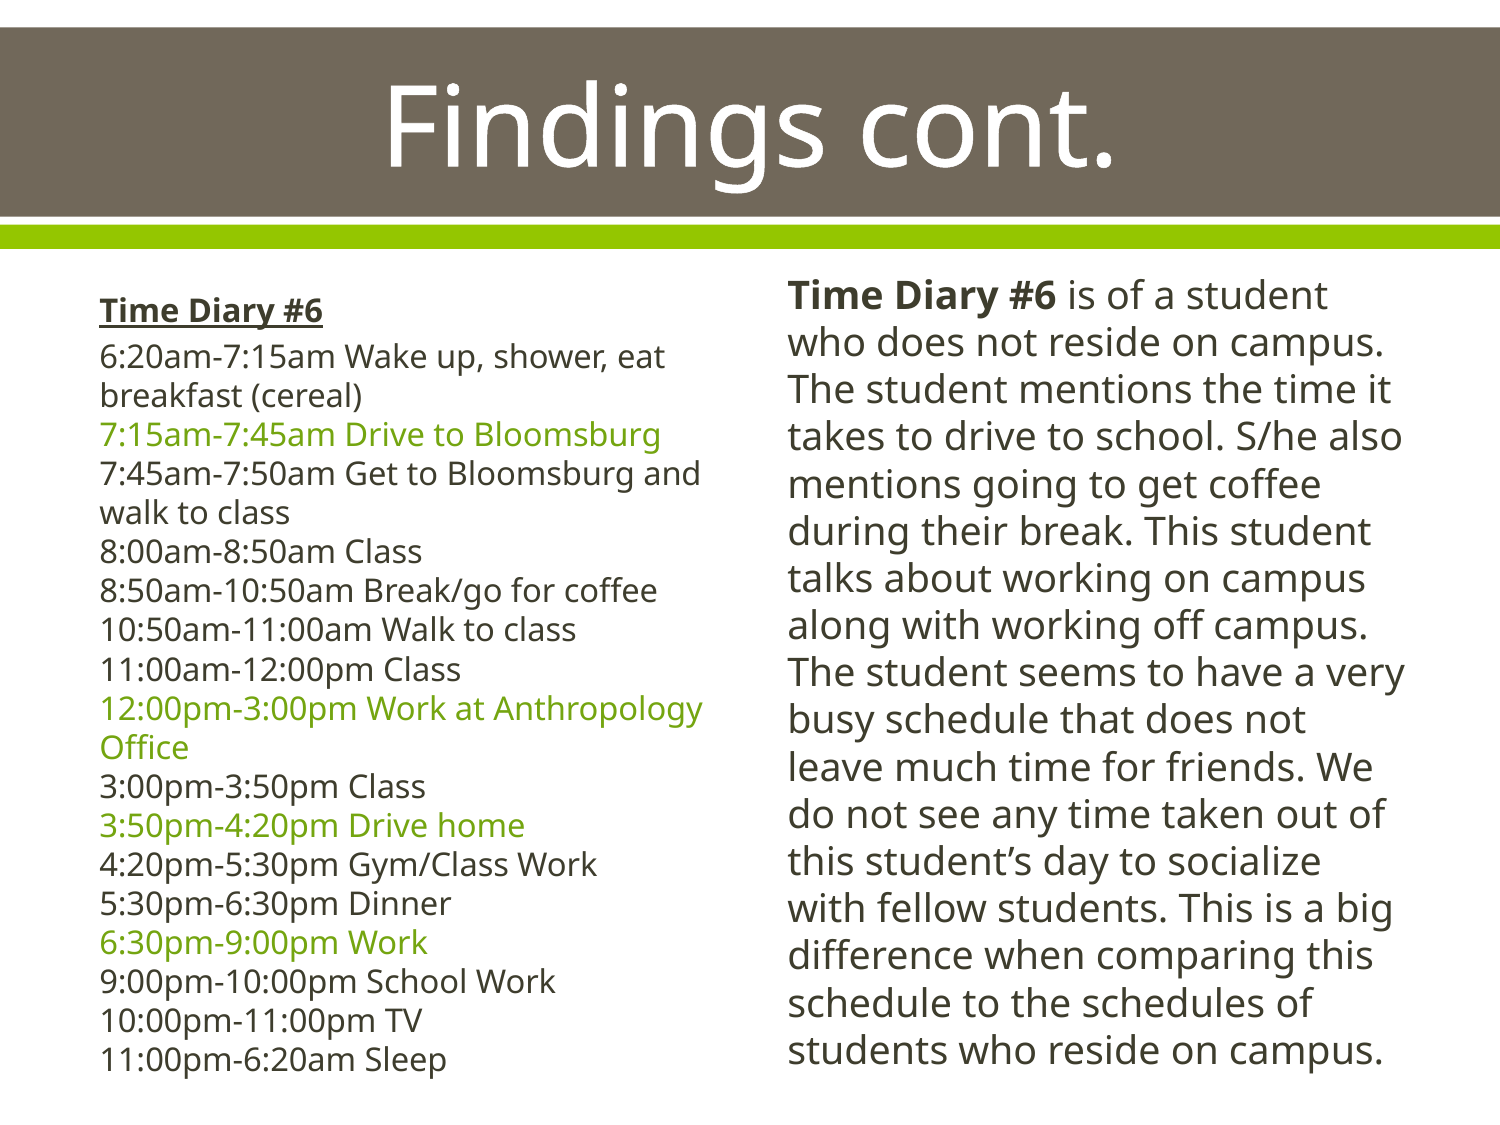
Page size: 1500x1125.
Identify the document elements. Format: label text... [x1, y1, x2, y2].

list Time Diary #6 is of a student who does not reside on campus. The student mentions the time it takes to drive to school. S/he also mentions going to get coffee during their break. This student talks about working on campus along with working off campus. The student seems to have a very busy schedule that does not leave much time for friends. We do not see any time taken out of this student’s day to socialize with fellow students. This is a big difference when comparing this schedule to the schedules of students who reside on campus. [762, 262, 1425, 1125]
title Findings cont. [75, 29, 1425, 213]
list Time Diary #6 6:20am-7:15am Wake up, shower, eat breakfast (cereal) 7:15am-7:45am Drive to Bloomsburg 7:45am-7:50am Get to Bloomsburg and walk to class 8:00am-8:50am Class 8:50am-10:50am Break/go for coffee 10:50am-11:00am Walk to class 11:00am-12:00pm Class 12:00pm-3:00pm Work at Anthropology Office 3:00pm-3:50pm Class 3:50pm-4:20pm Drive home 4:20pm-5:30pm Gym/Class Work 5:30pm-6:30pm Dinner 6:30pm-9:00pm Work 9:00pm-10:00pm School Work 10:00pm-11:00pm TV 11:00pm-6:20am Sleep [75, 282, 738, 1100]
